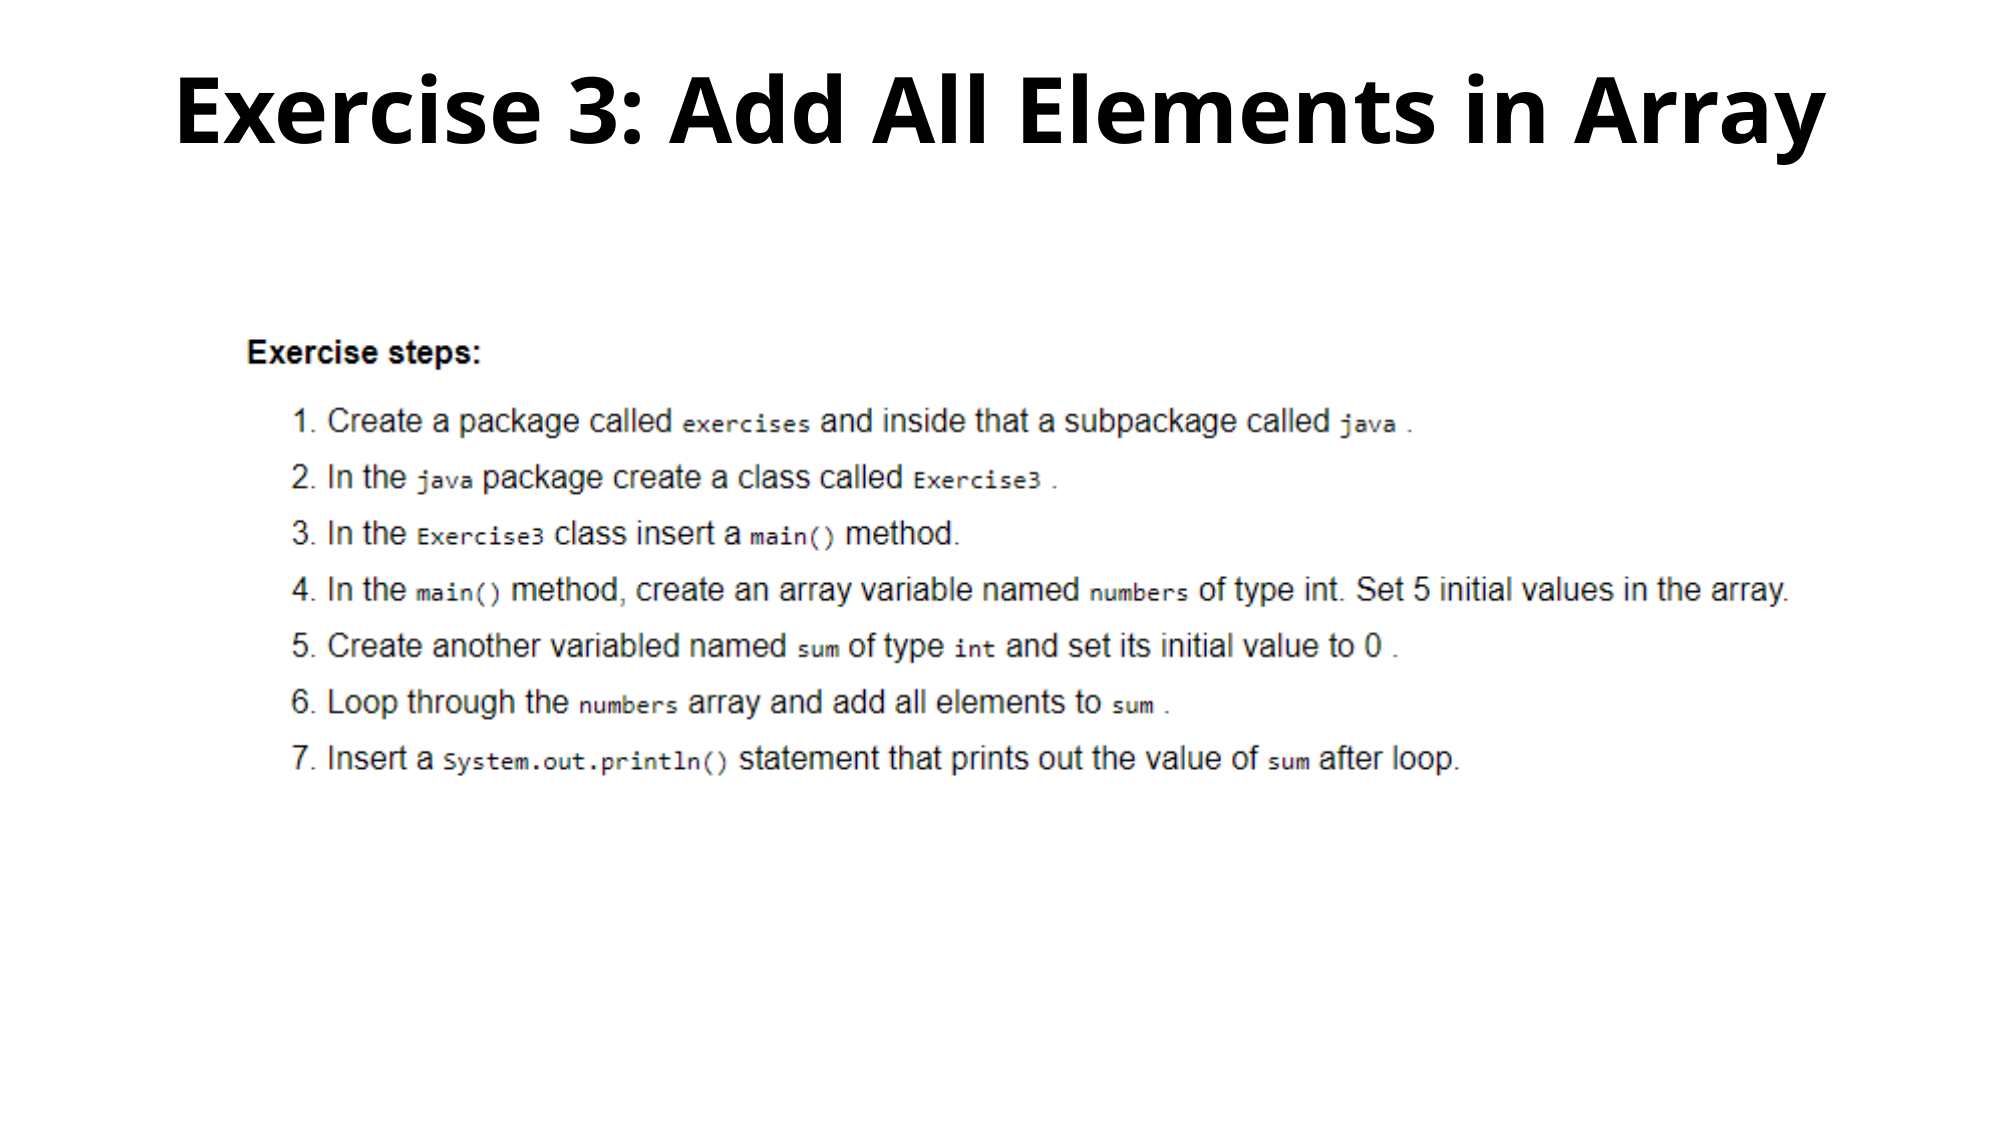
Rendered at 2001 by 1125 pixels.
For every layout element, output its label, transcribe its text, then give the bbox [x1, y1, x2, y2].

title Exercise 3: Add All Elements in Array [137, 59, 1863, 278]
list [234, 318, 1831, 798]
